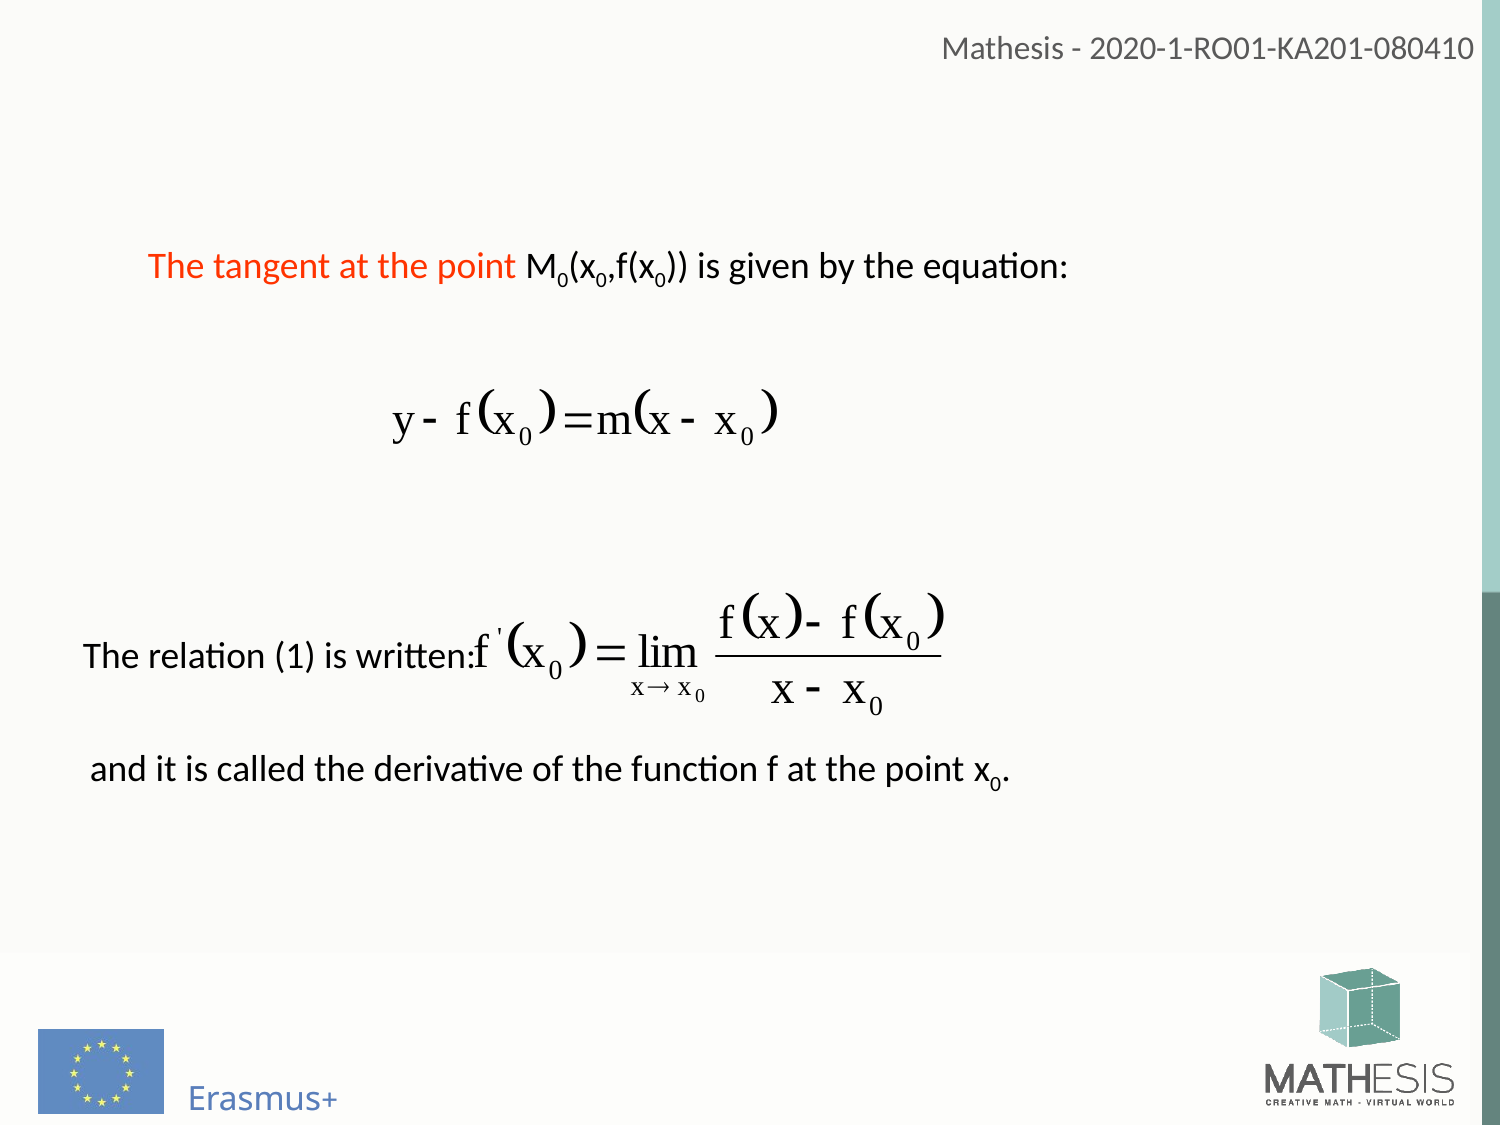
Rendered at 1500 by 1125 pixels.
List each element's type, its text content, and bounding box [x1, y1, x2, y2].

text_box The tangent at the point M0(x0,f(x0)) is given by the equation: [133, 233, 1085, 300]
text_box The relation (1) is written: [68, 623, 461, 684]
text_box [383, 387, 782, 458]
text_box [466, 592, 952, 727]
text_box and it is called the derivative of the function f at the point x0. [75, 737, 1026, 803]
